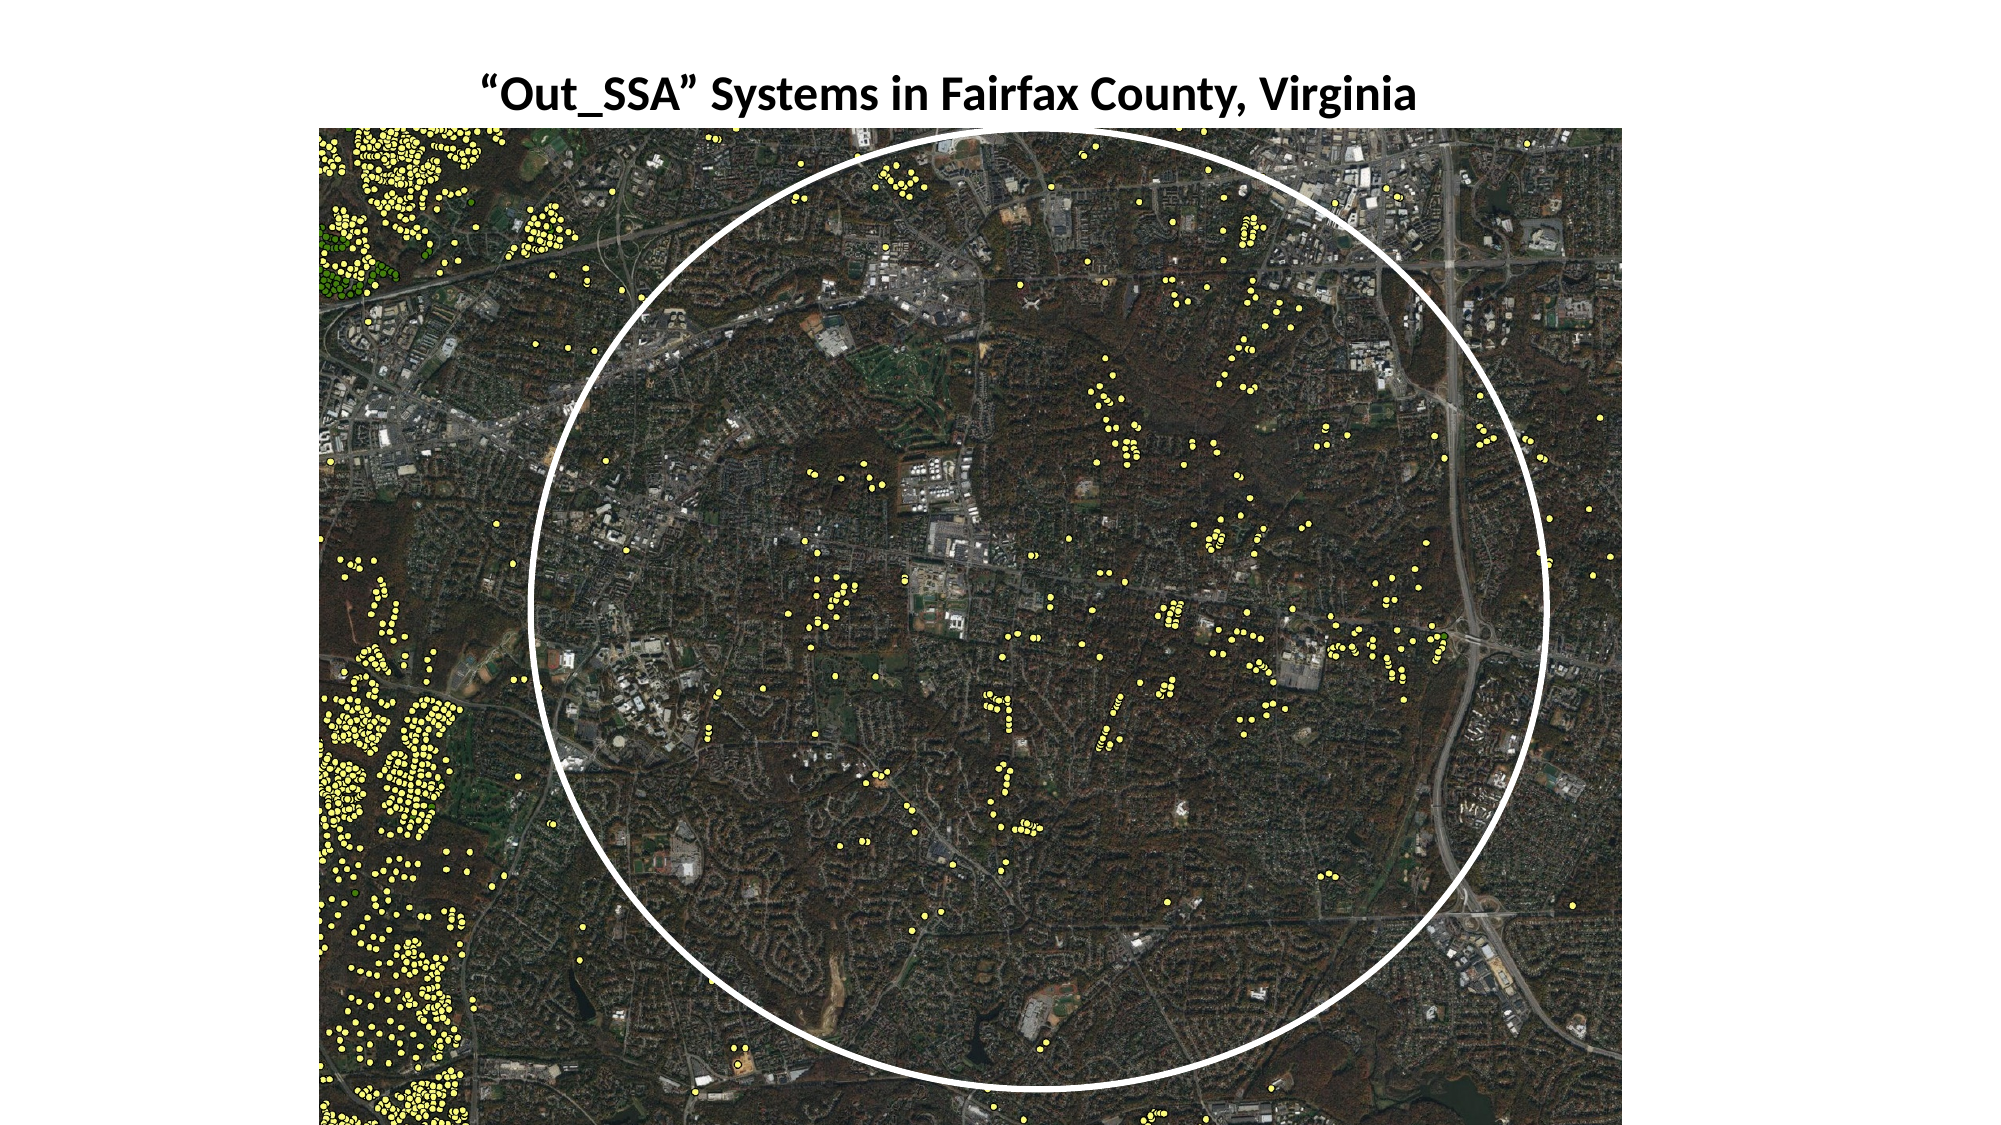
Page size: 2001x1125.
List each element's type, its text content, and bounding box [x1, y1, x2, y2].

text_box “Out_SSA” Systems in Fairfax County, Virginia [463, 52, 1445, 128]
picture [319, 128, 1622, 1125]
